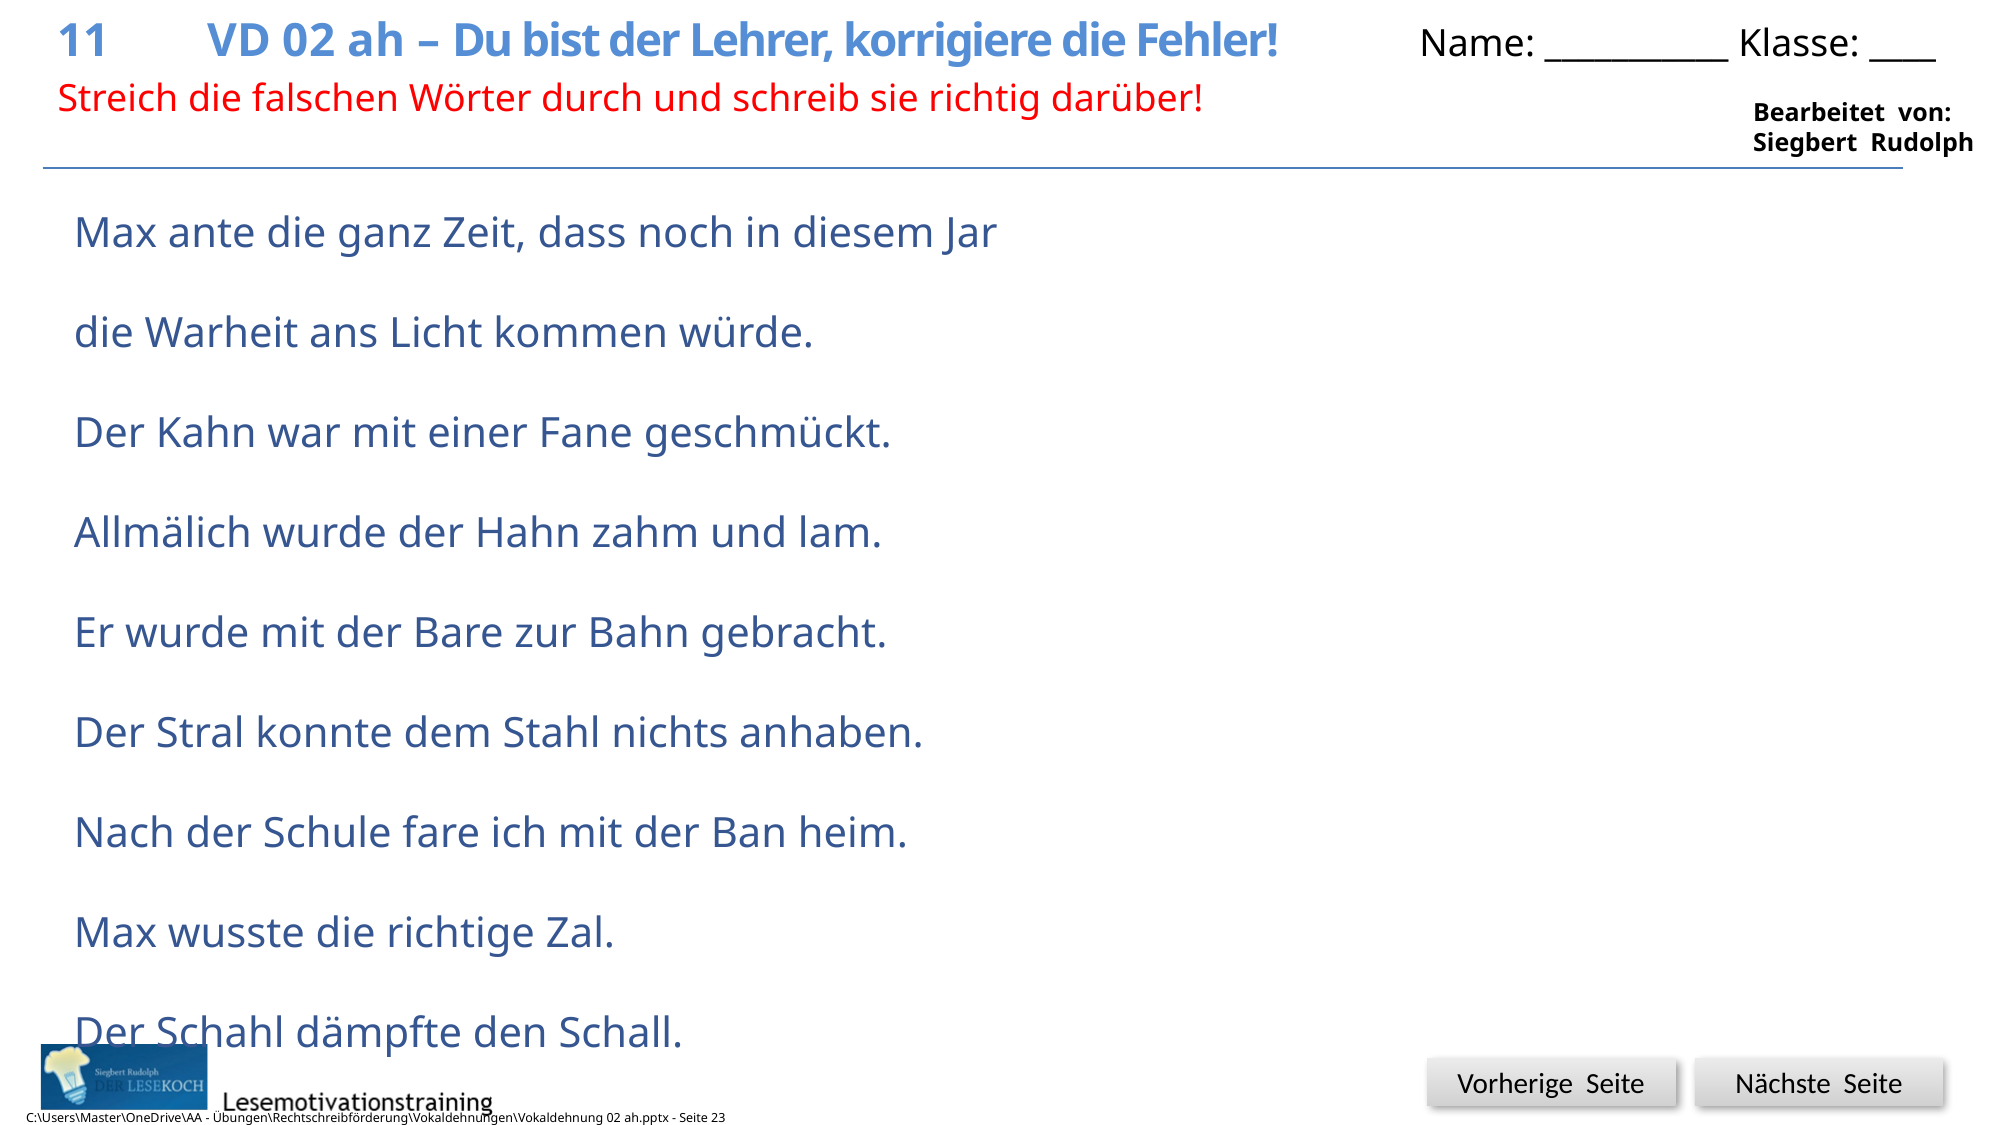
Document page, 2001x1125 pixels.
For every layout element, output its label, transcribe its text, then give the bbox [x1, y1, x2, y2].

text_box C:\Users\Master\OneDrive\AA - Übungen\Rechtschreibförderung\Vokaldehnungen\Vokaldehnung 02 ah.pptx - Seite 23 [11, 1102, 741, 1125]
picture [40, 1044, 508, 1102]
text_box Max ante die ganz Zeit, dass noch in diesem Jar die Warheit ans Licht kommen würde. Der Kahn war mit einer Fane geschmückt. Allmälich wurde der Hahn zahm und lam. Er wurde mit der Bare zur Bahn gebracht. Der Stral konnte dem Stahl nichts anhaben. Nach der Schule fare ich mit der Ban heim. Max wusste die richtige Zal. Der Schahl dämpfte den Schall. [59, 173, 1130, 1064]
text_box Streich die falschen Wörter durch und schreib sie richtig darüber! [42, 66, 1544, 127]
text_box 11 VD 02 ah – Du bist der Lehrer, korrigiere die Fehler! Name: ___________ Klasse: ____ [42, 3, 2000, 73]
